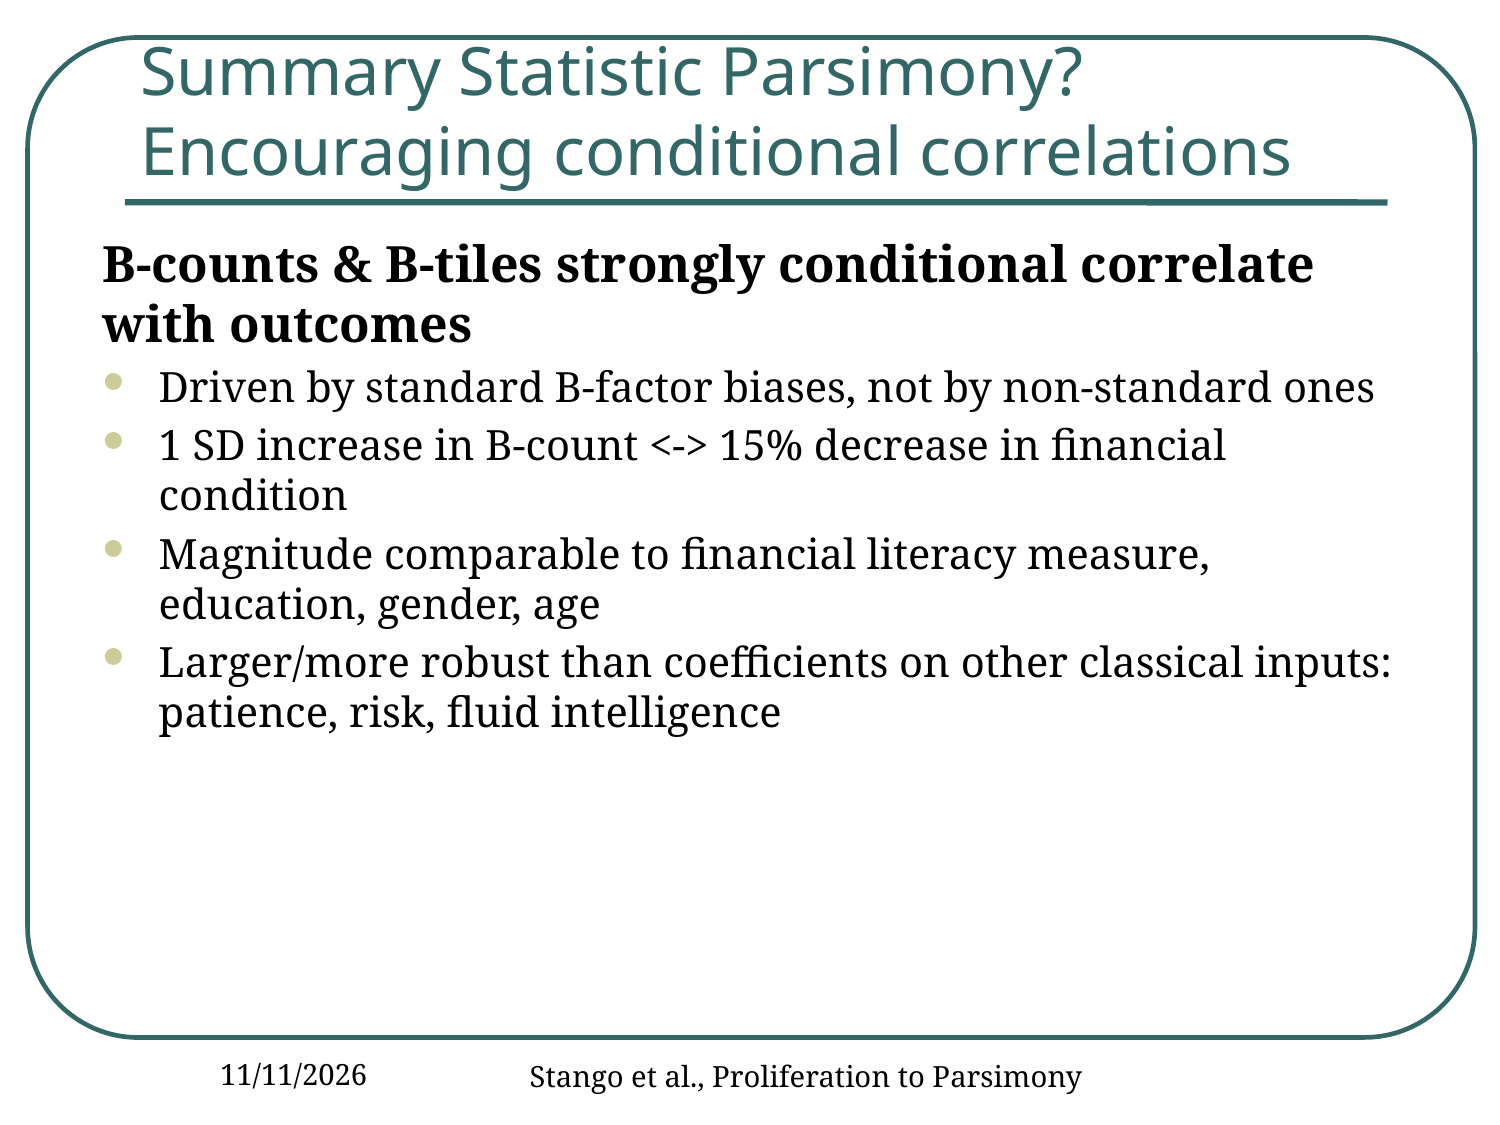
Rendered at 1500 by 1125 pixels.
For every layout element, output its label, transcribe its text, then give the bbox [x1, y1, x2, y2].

footer Stango et al., Proliferation to Parsimony [512, 1050, 1101, 1125]
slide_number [124, 1048, 463, 1124]
title Summary Statistic Parsimony? Encouraging conditional correlations [124, 48, 1388, 197]
list B-counts & B-tiles strongly conditional correlate with outcomes Driven by standard B-factor biases, not by non-standard ones 1 SD increase in B-count <-> 15% decrease in financial condition Magnitude comparable to financial literacy measure, education, gender, age Larger/more robust than coefficients on other classical inputs: patience, risk, fluid intelligence [87, 224, 1438, 1024]
